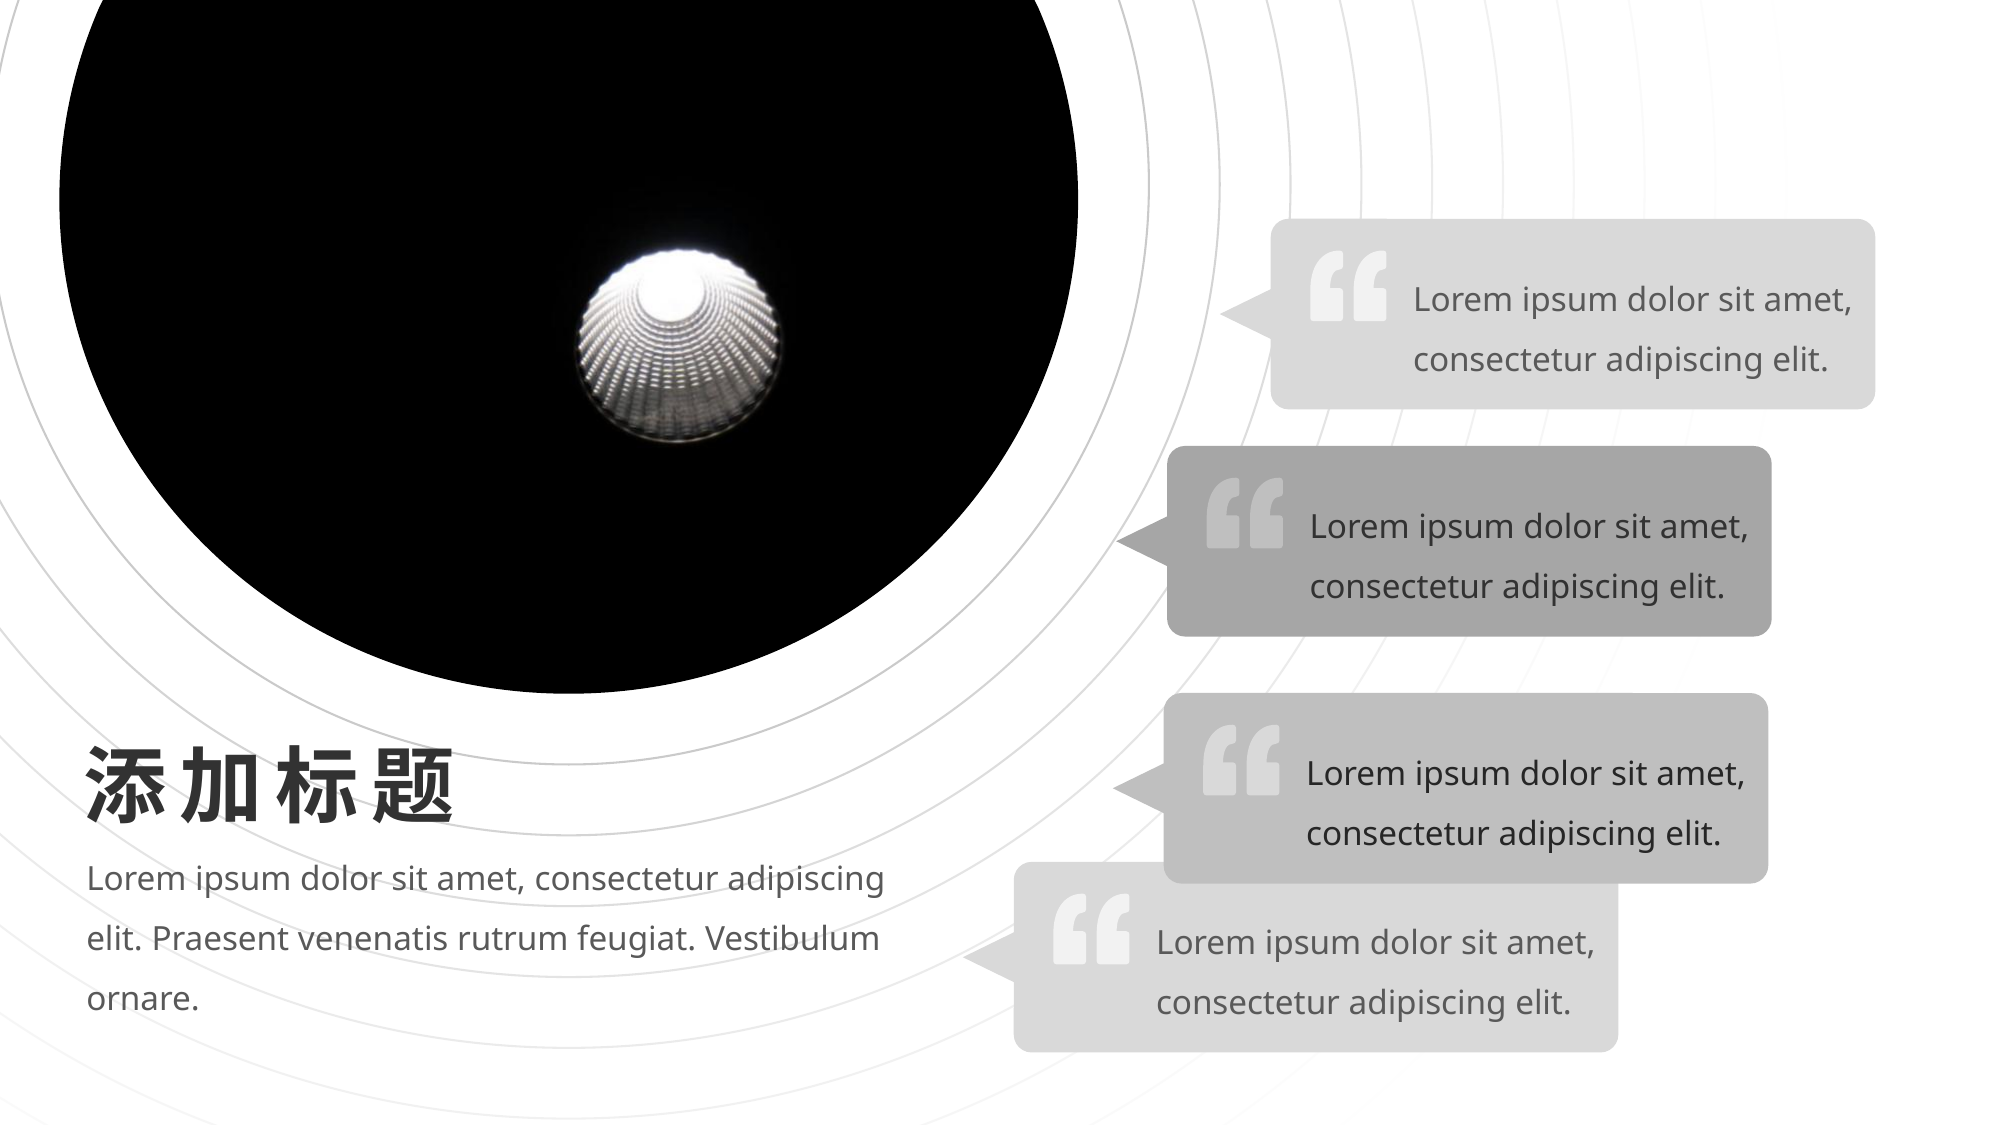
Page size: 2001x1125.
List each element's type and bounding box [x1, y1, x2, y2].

text_box [1219, 218, 1877, 410]
text_box [1116, 445, 1774, 637]
text_box [0, 0, 1858, 1125]
text_box [962, 861, 1620, 1053]
text_box [1112, 692, 1770, 884]
